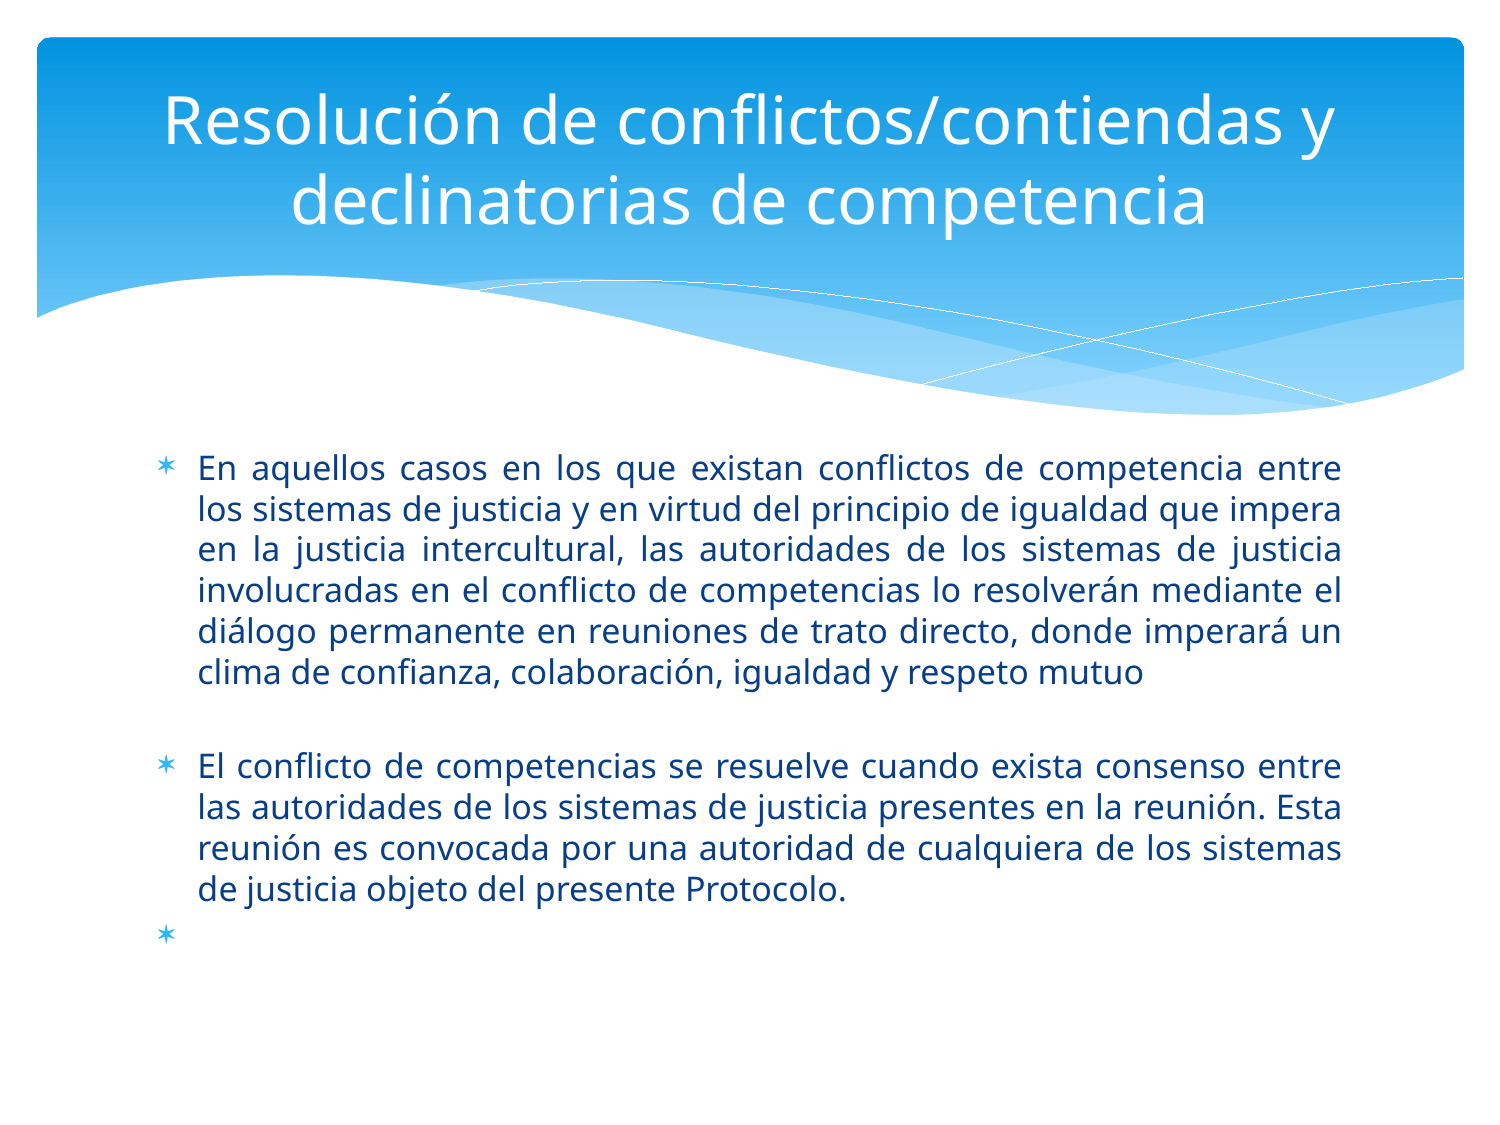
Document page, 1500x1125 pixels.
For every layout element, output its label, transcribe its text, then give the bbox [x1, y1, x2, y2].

title Resolución de conflictos/contiendas y declinatorias de competencia [75, 55, 1425, 261]
list En aquellos casos en los que existan conflictos de competencia entre los sistemas de justicia y en virtud del principio de igualdad que impera en la justicia intercultural, las autoridades de los sistemas de justicia involucradas en el conflicto de competencias lo resolverán mediante el diálogo permanente en reuniones de trato directo, donde imperará un clima de confianza, colaboración, igualdad y respeto mutuo El conflicto de competencias se resuelve cuando exista consenso entre las autoridades de los sistemas de justicia presentes en la reunión. Esta reunión es convocada por una autoridad de cualquiera de los sistemas de justicia objeto del presente Protocolo. [143, 438, 1359, 1005]
